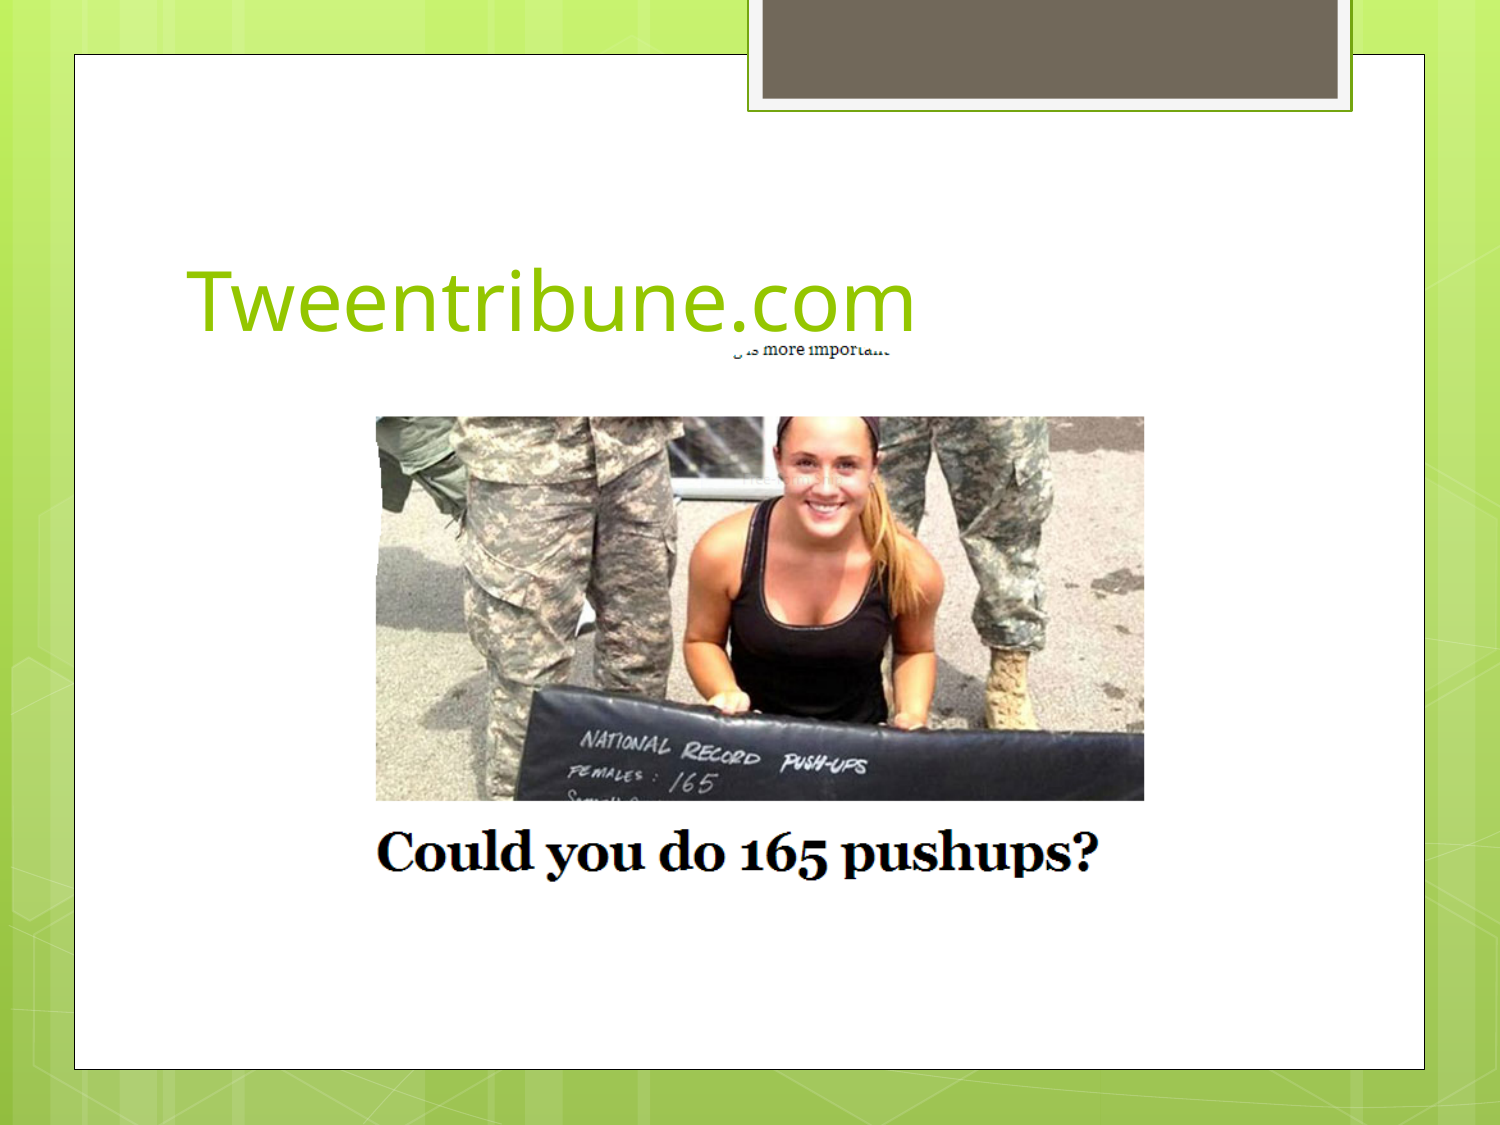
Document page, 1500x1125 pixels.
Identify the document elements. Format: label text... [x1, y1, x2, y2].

picture [362, 340, 1176, 910]
title Tweentribune.com [171, 168, 1324, 357]
